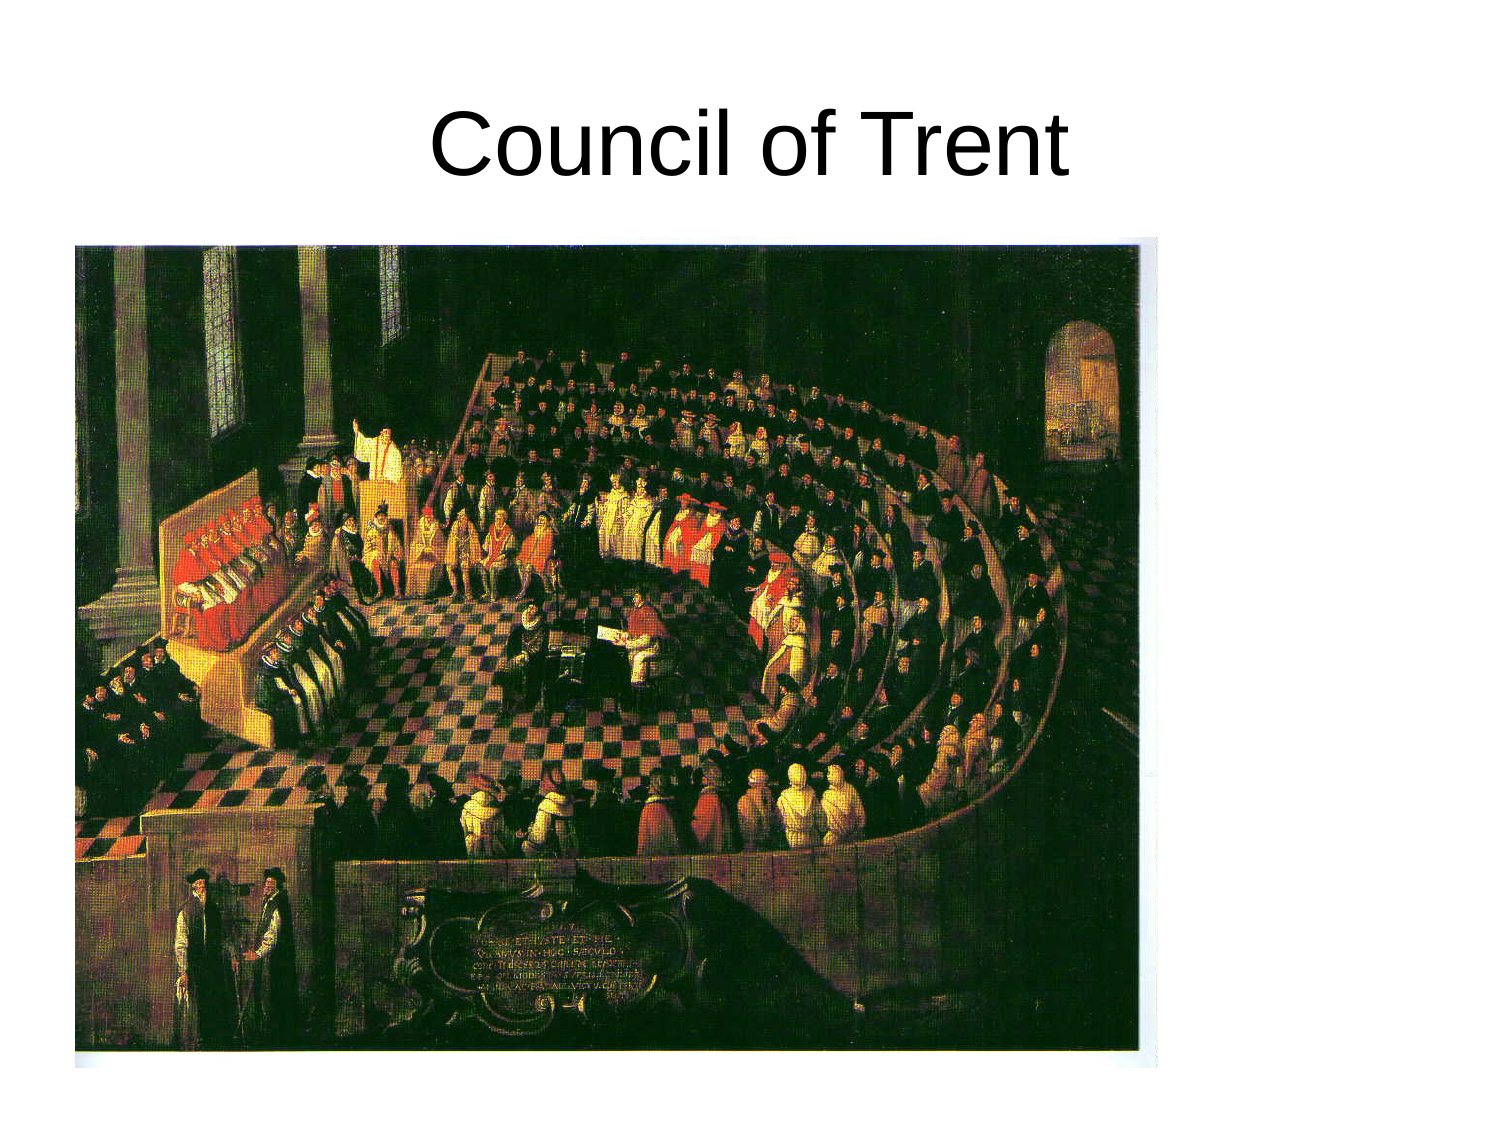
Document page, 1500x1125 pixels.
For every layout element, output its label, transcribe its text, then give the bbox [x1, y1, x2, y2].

title Council of Trent [75, 45, 1425, 233]
picture [74, 237, 1158, 1068]
